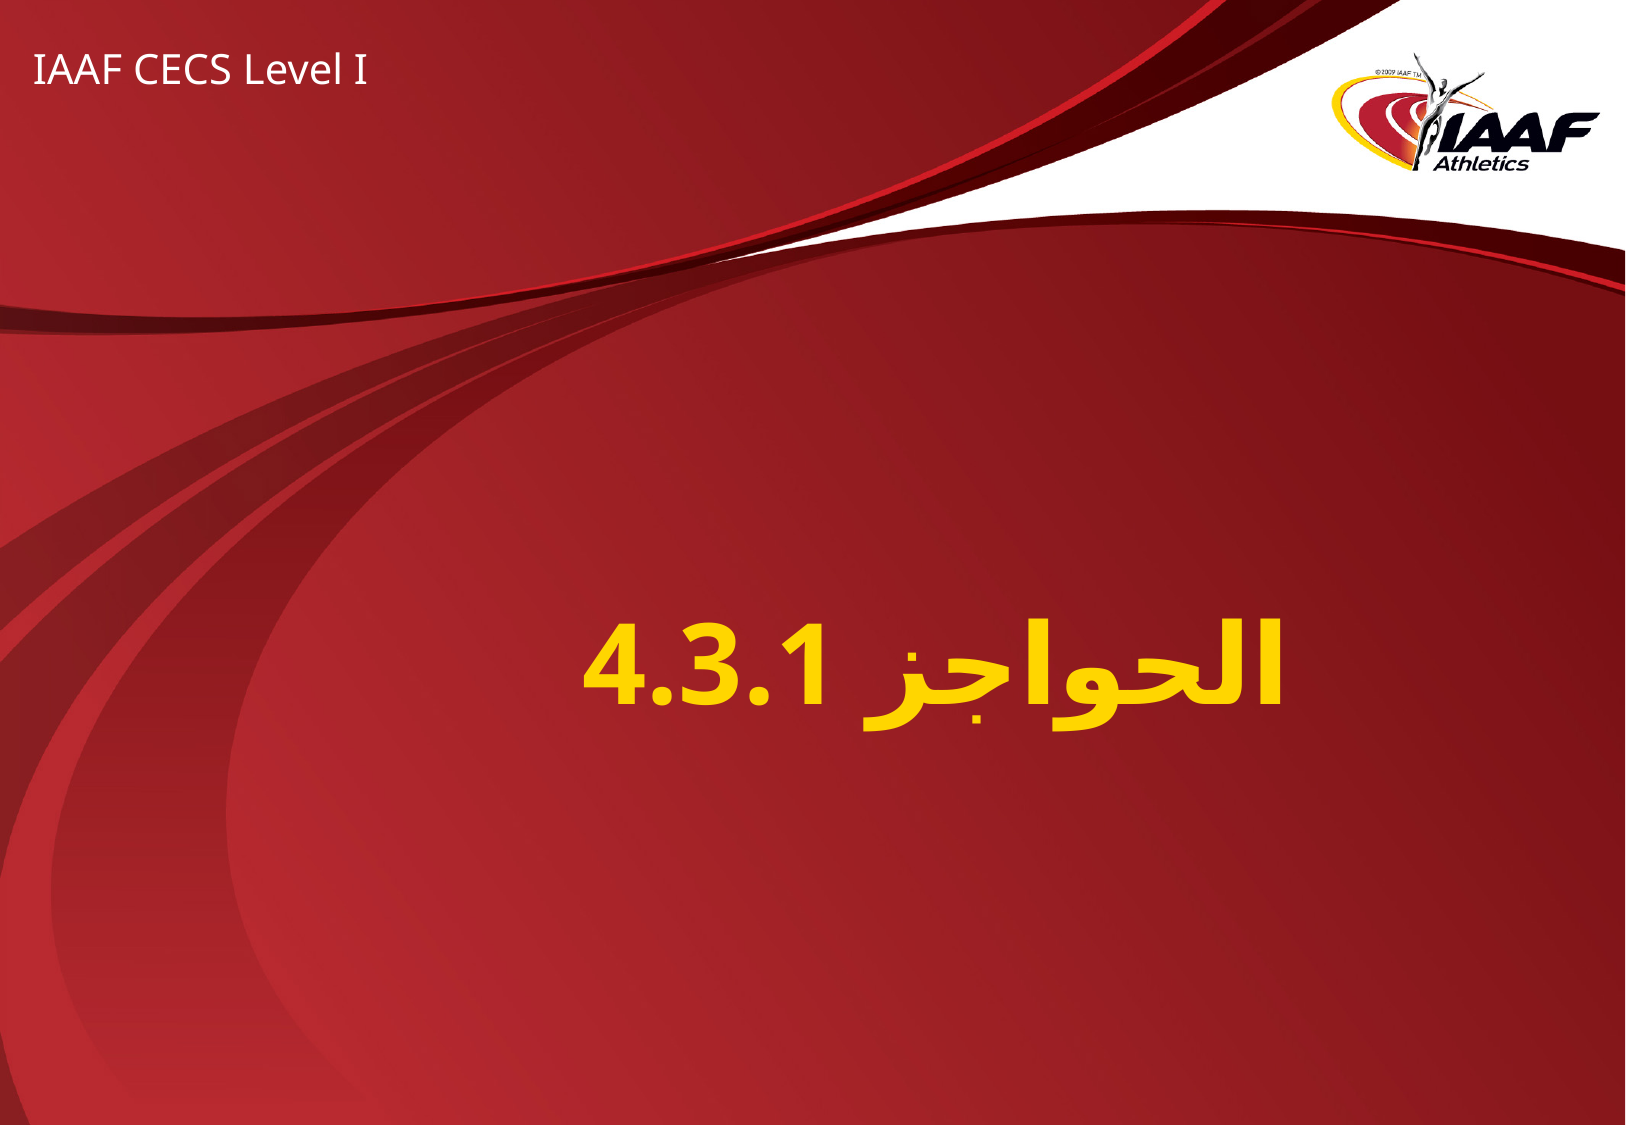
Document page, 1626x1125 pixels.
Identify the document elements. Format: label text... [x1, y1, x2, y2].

subtitle IAAF CECS Level I [32, 42, 1083, 137]
title 4.3.1 الحواجز [481, 538, 1392, 780]
picture [0, 0, 1626, 1125]
